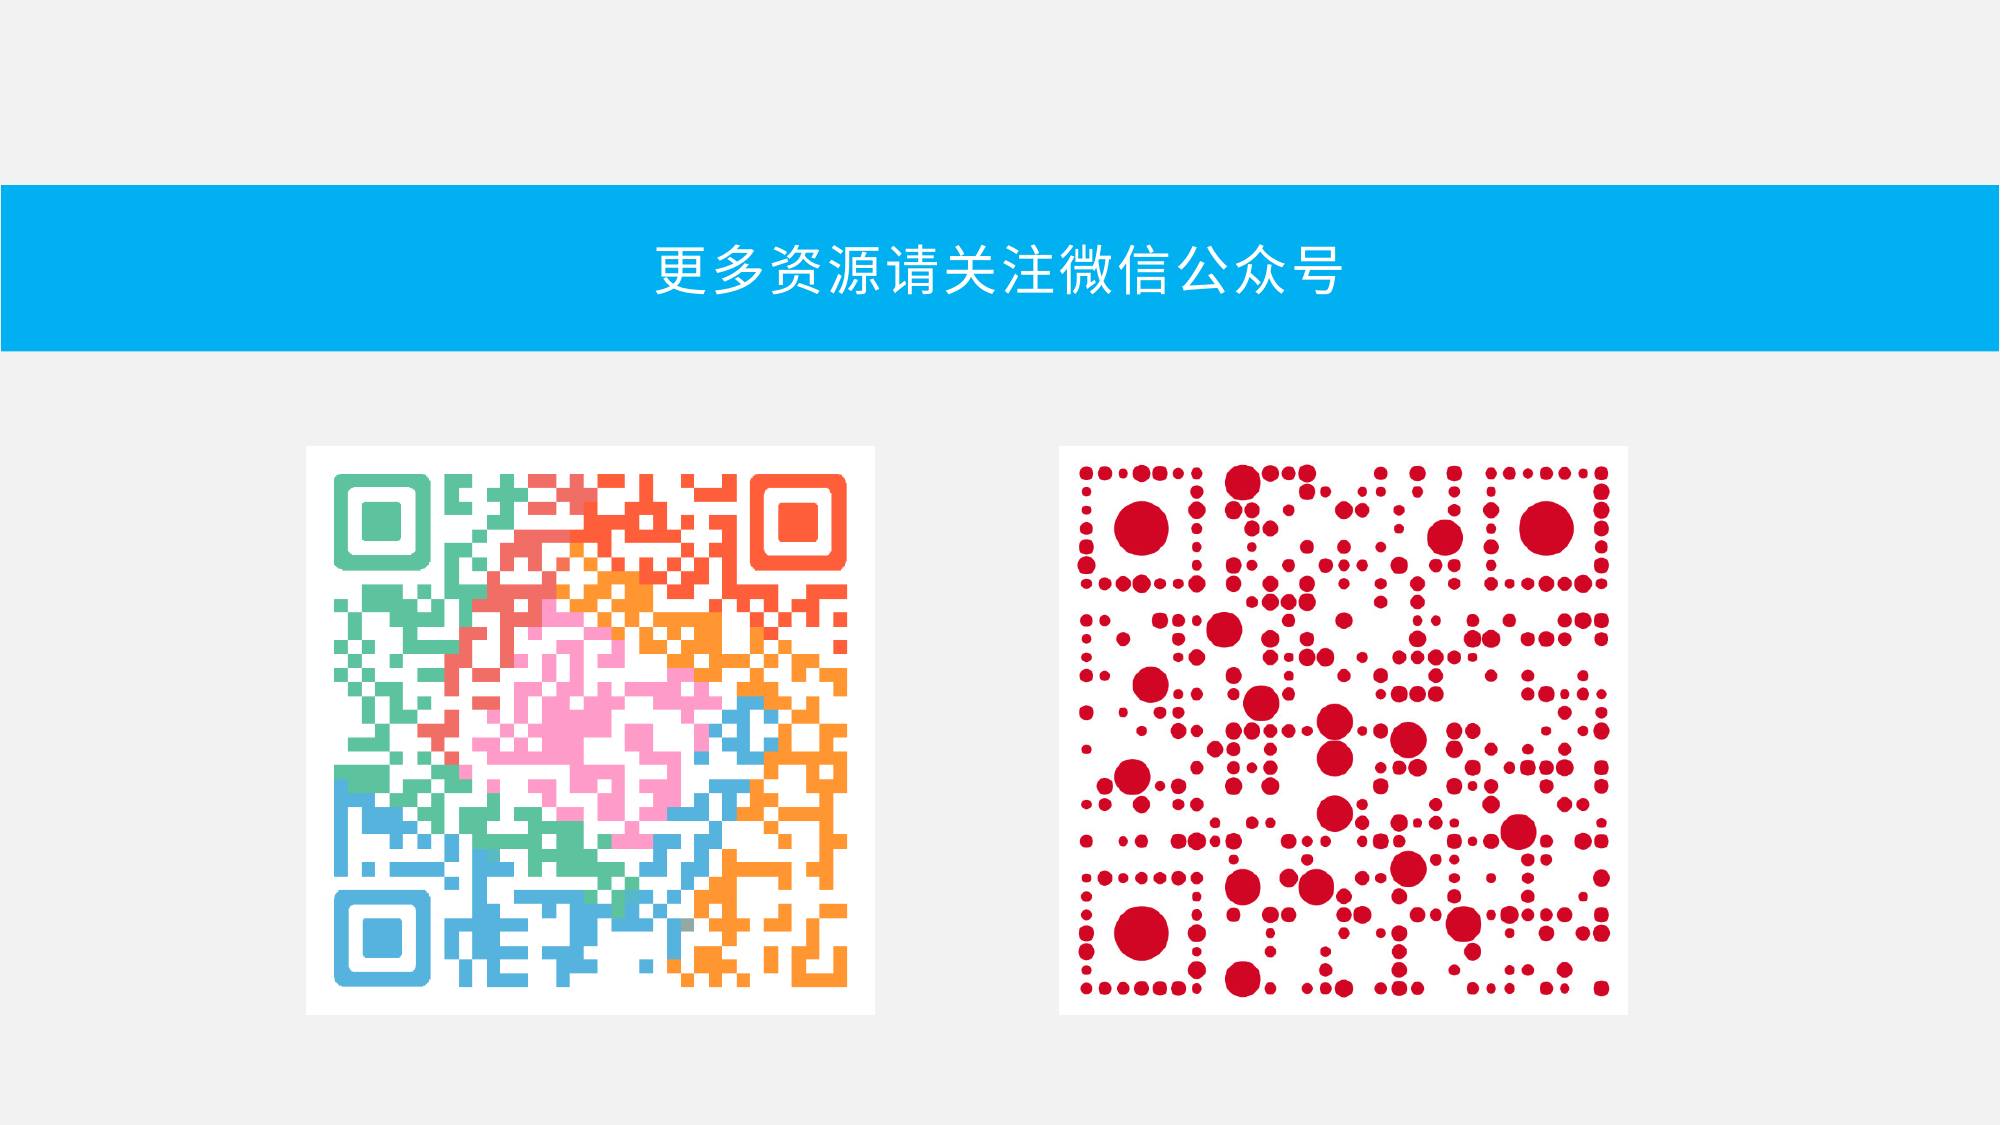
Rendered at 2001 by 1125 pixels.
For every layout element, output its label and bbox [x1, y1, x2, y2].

text_box [1, 185, 1999, 352]
picture [1059, 446, 1628, 1015]
picture [306, 446, 875, 1015]
